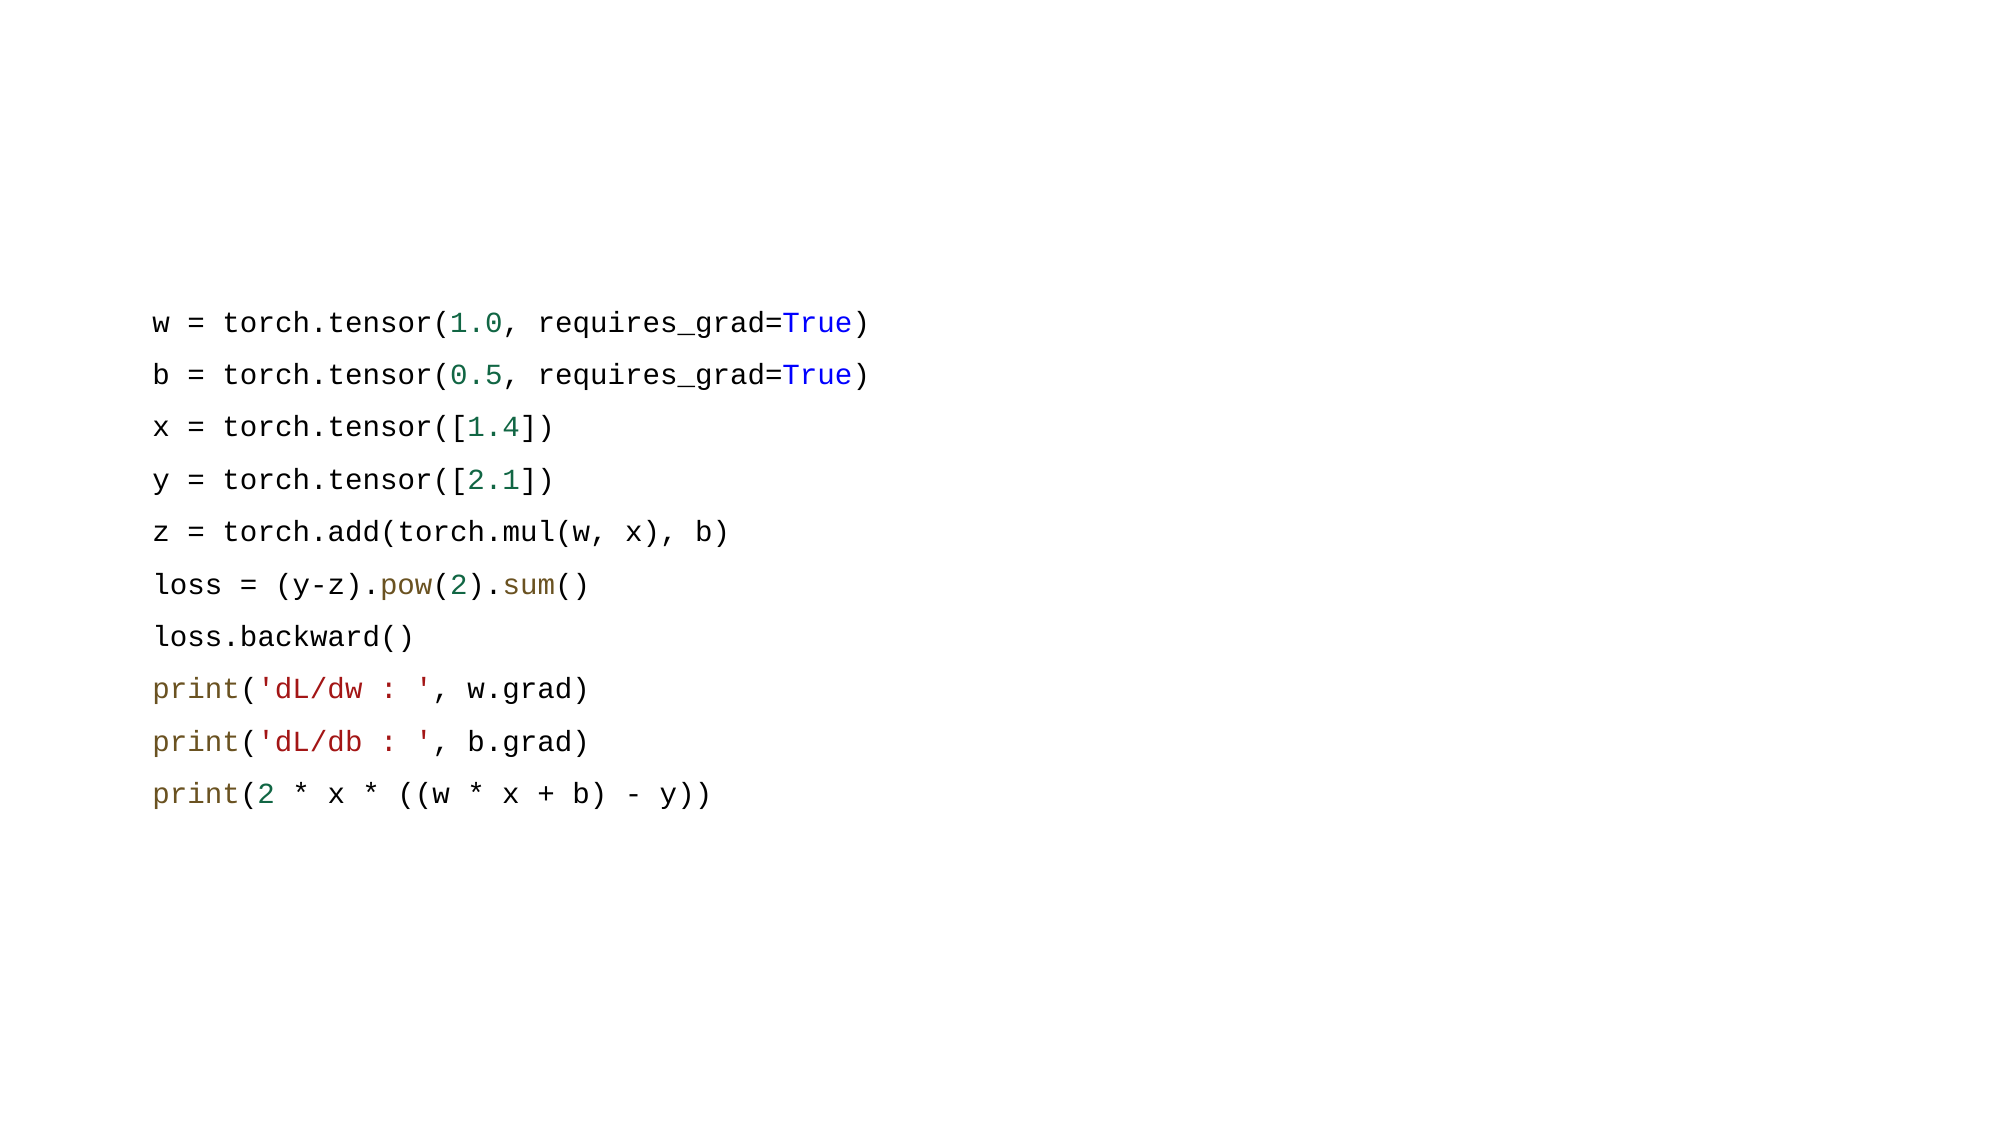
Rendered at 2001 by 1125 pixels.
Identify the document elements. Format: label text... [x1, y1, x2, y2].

list w = torch.tensor(1.0, requires_grad=True) b = torch.tensor(0.5, requires_grad=True) x = torch.tensor([1.4]) y = torch.tensor([2.1]) z = torch.add(torch.mul(w, x), b) loss = (y-z).pow(2).sum() loss.backward() print('dL/dw : ', w.grad) print('dL/db : ', b.grad) print(2 * x * ((w * x + b) - y)) [137, 299, 1863, 1014]
